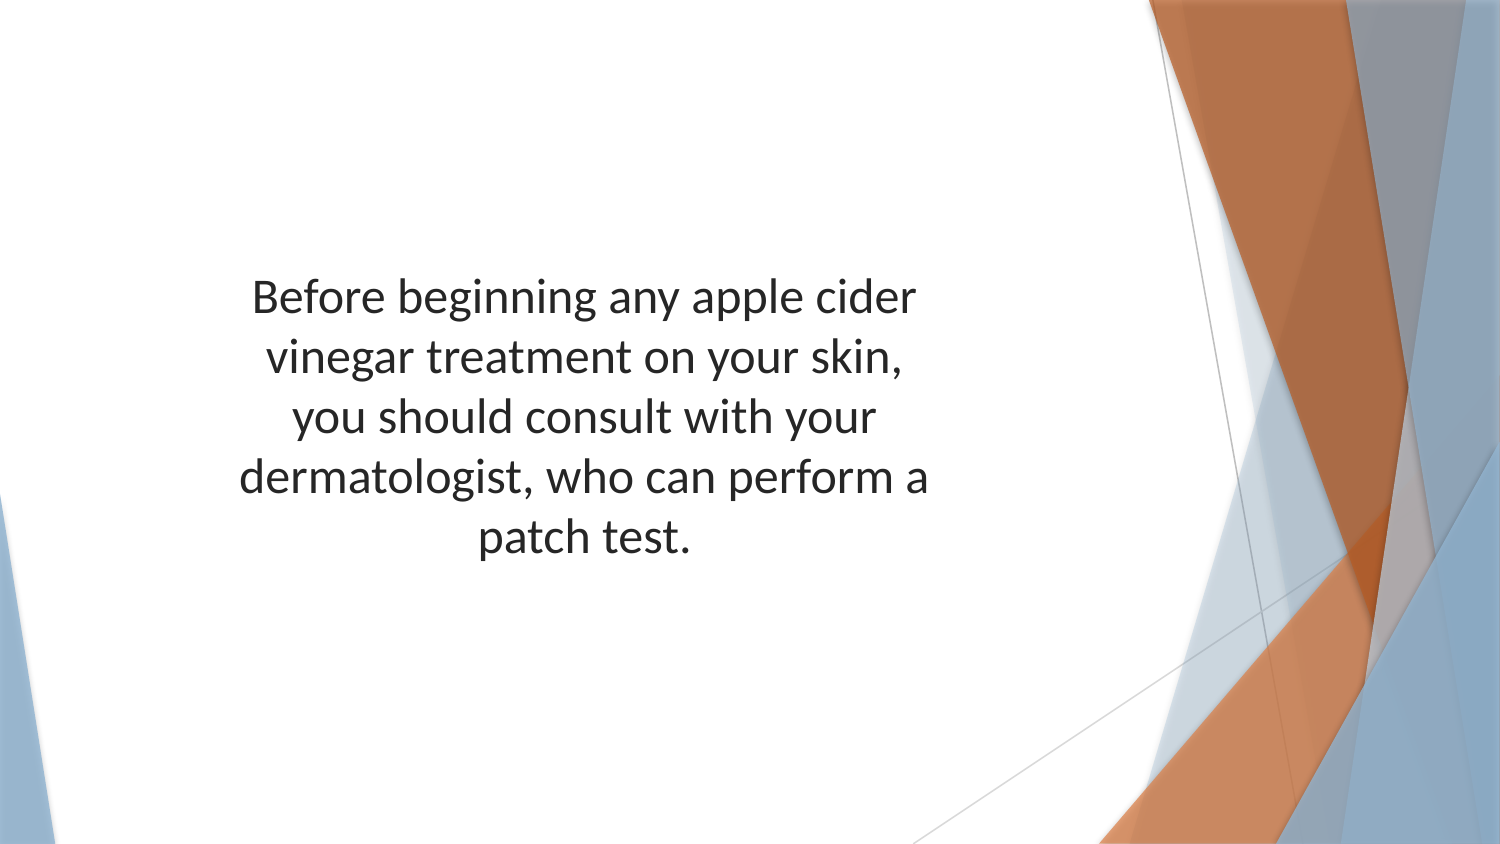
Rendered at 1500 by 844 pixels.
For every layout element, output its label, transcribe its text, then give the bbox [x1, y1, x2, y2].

list Before beginning any apple cider vinegar treatment on your skin, you should consult with your dermatologist, who can perform a patch test. [218, 256, 951, 588]
